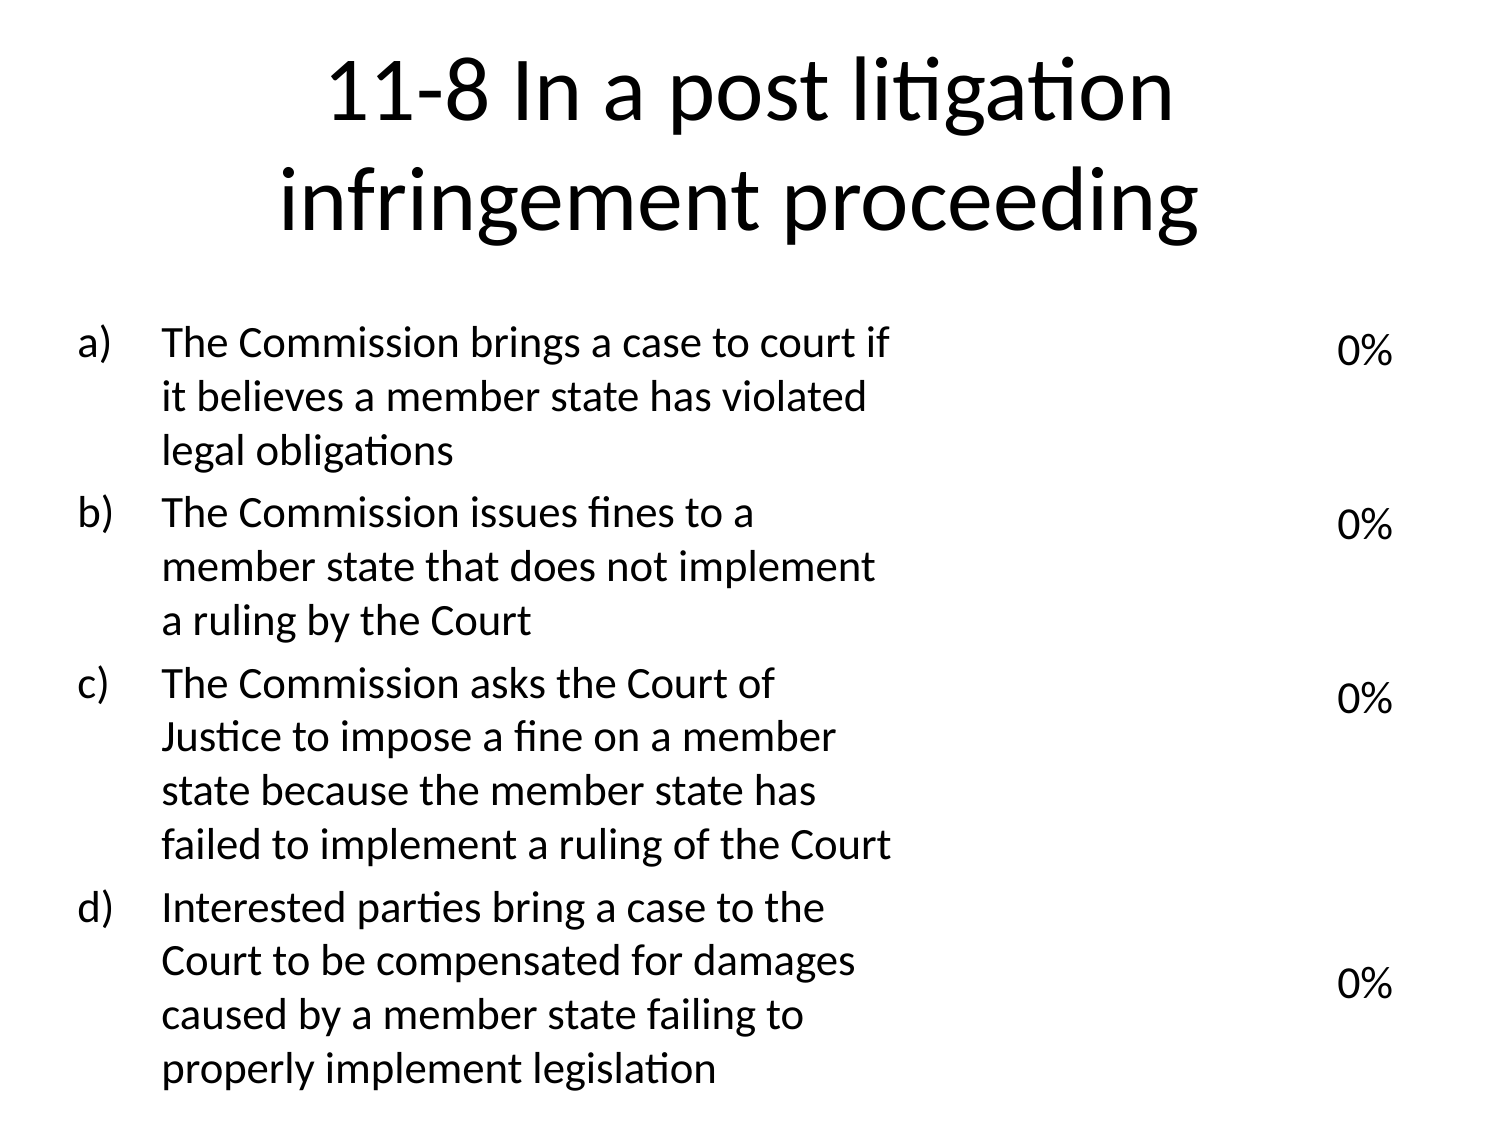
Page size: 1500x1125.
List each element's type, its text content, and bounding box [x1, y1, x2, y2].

title 11-8 In a post litigation infringement proceeding [74, 21, 1426, 257]
list The Commission brings a case to court if it believes a member state has violated legal obligations The Commission issues fines to a member state that does not implement a ruling by the Court The Commission asks the Court of Justice to impose a fine on a member state because the member state has failed to implement a ruling of the Court Interested parties bring a case to the Court to be compensated for damages caused by a member state failing to properly implement legislation [62, 305, 913, 1124]
list 0% 0% 0% 0% [1124, 312, 1409, 1056]
